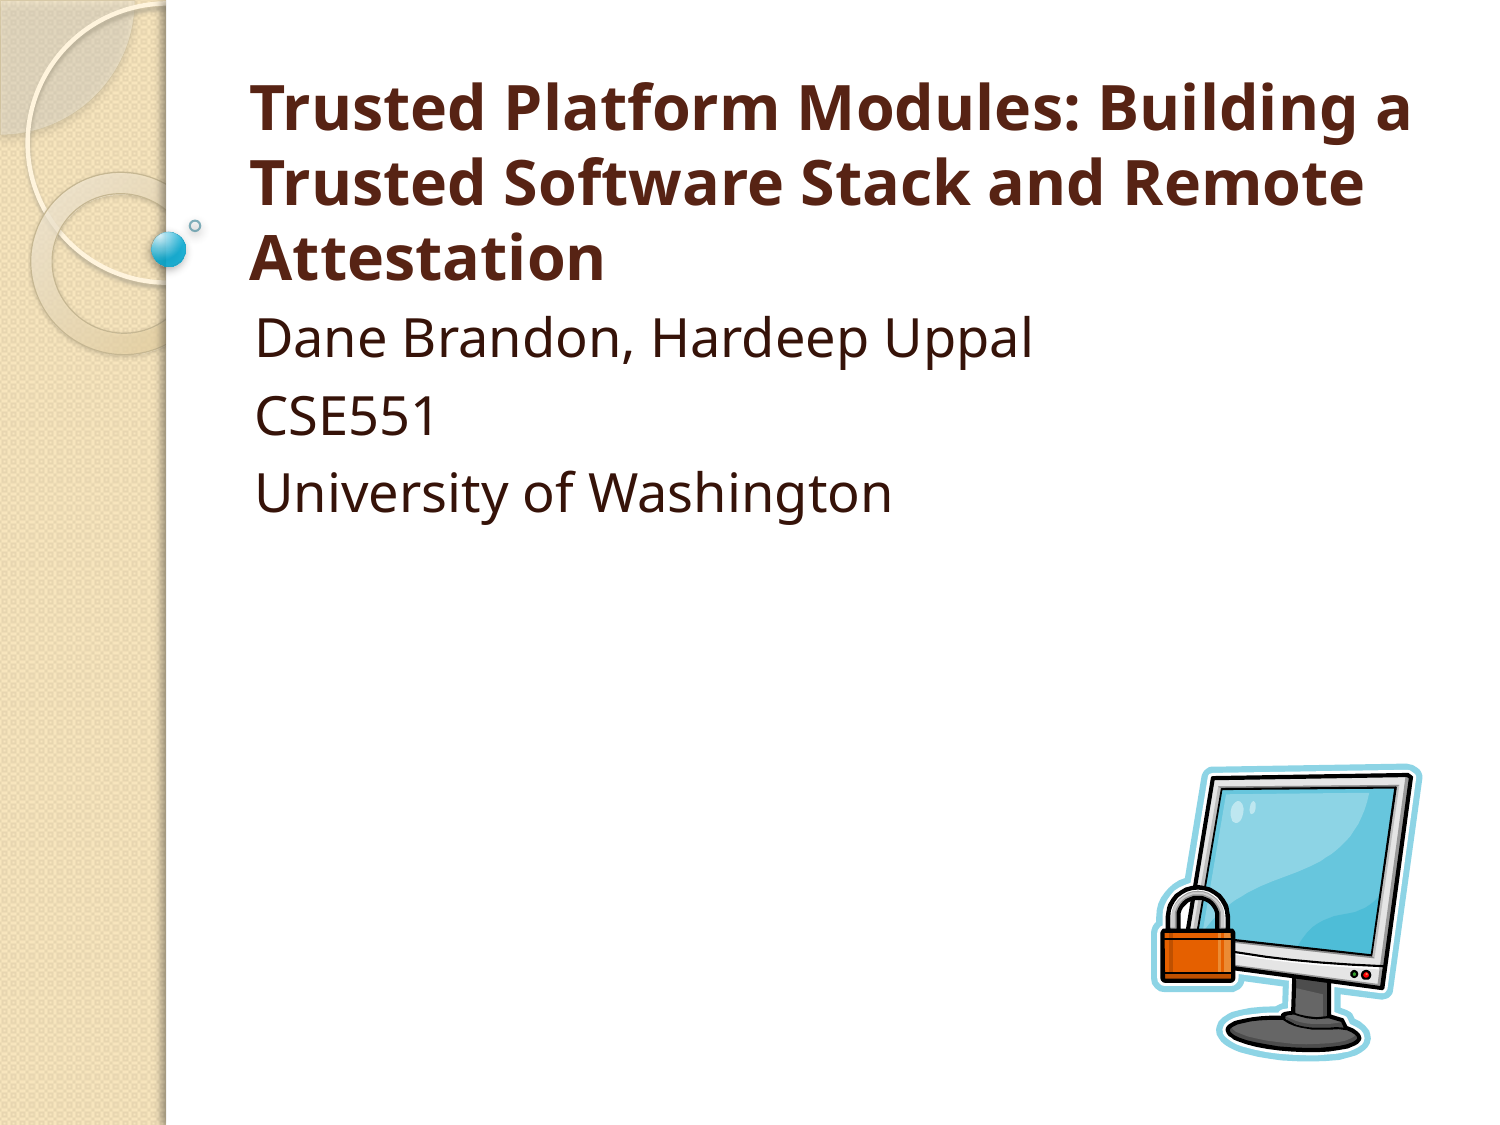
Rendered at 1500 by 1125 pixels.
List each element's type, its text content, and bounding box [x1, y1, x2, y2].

title Trusted Platform Modules: Building a Trusted Software Stack and Remote Attestation [234, 59, 1450, 301]
subtitle Dane Brandon, Hardeep Uppal CSE551 University of Washington [234, 303, 1450, 591]
picture [1149, 762, 1424, 1063]
